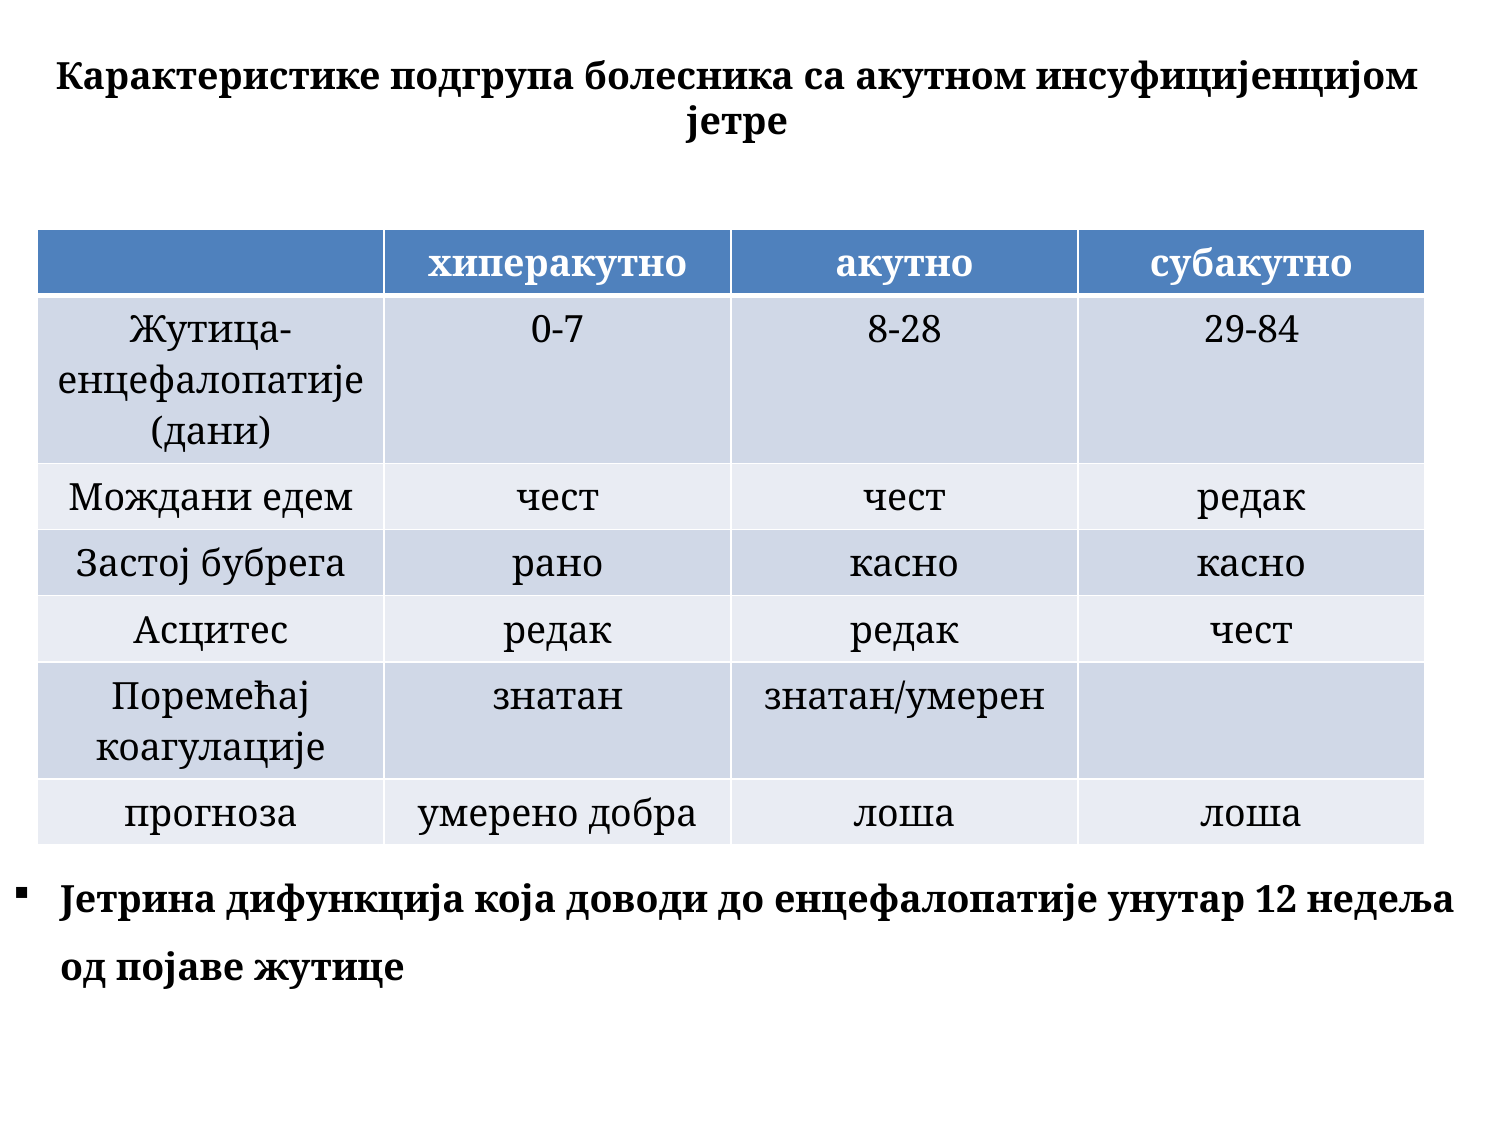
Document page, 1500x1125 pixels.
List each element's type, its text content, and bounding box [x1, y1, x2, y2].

table_cell редак [1079, 464, 1424, 529]
table_cell рано [385, 530, 730, 595]
table_cell Жутица-енцефалопатије (дани) [38, 298, 383, 463]
table_header хиперакутно [385, 230, 730, 293]
table_cell чест [385, 464, 730, 529]
table_header акутно [732, 230, 1077, 293]
table_cell редак [732, 596, 1077, 661]
table_cell касно [1079, 530, 1424, 595]
table_cell знатан [385, 663, 730, 778]
table_header [38, 230, 383, 293]
table_cell умерено добра [385, 780, 730, 844]
table_cell знатан/умерен [732, 663, 1077, 778]
table_cell чест [732, 464, 1077, 529]
table_cell 8-28 [732, 298, 1077, 463]
table_cell 29-84 [1079, 298, 1424, 463]
table_cell редак [385, 596, 730, 661]
text_box Јетрина дифункција која доводи до енцефалопатије унутар 12 недеља од појаве жутице [0, 845, 1475, 995]
table_cell лоша [1079, 780, 1424, 844]
table_cell Застој бубрега [38, 530, 383, 595]
table_cell Поремећај коагулације [38, 663, 383, 778]
table_cell 0-7 [385, 298, 730, 463]
table_cell Мождани едем [38, 464, 383, 529]
table_cell прогноза [38, 780, 383, 844]
table_header субакутно [1079, 230, 1424, 293]
table_cell Асцитес [38, 596, 383, 661]
table_cell чест [1079, 596, 1424, 661]
table_cell лоша [732, 780, 1077, 844]
text_box Карактеристике подгрупа болесника са акутном инсуфицијенцијом јетре [0, 44, 1475, 150]
table_cell [1079, 663, 1424, 778]
table_cell касно [732, 530, 1077, 595]
